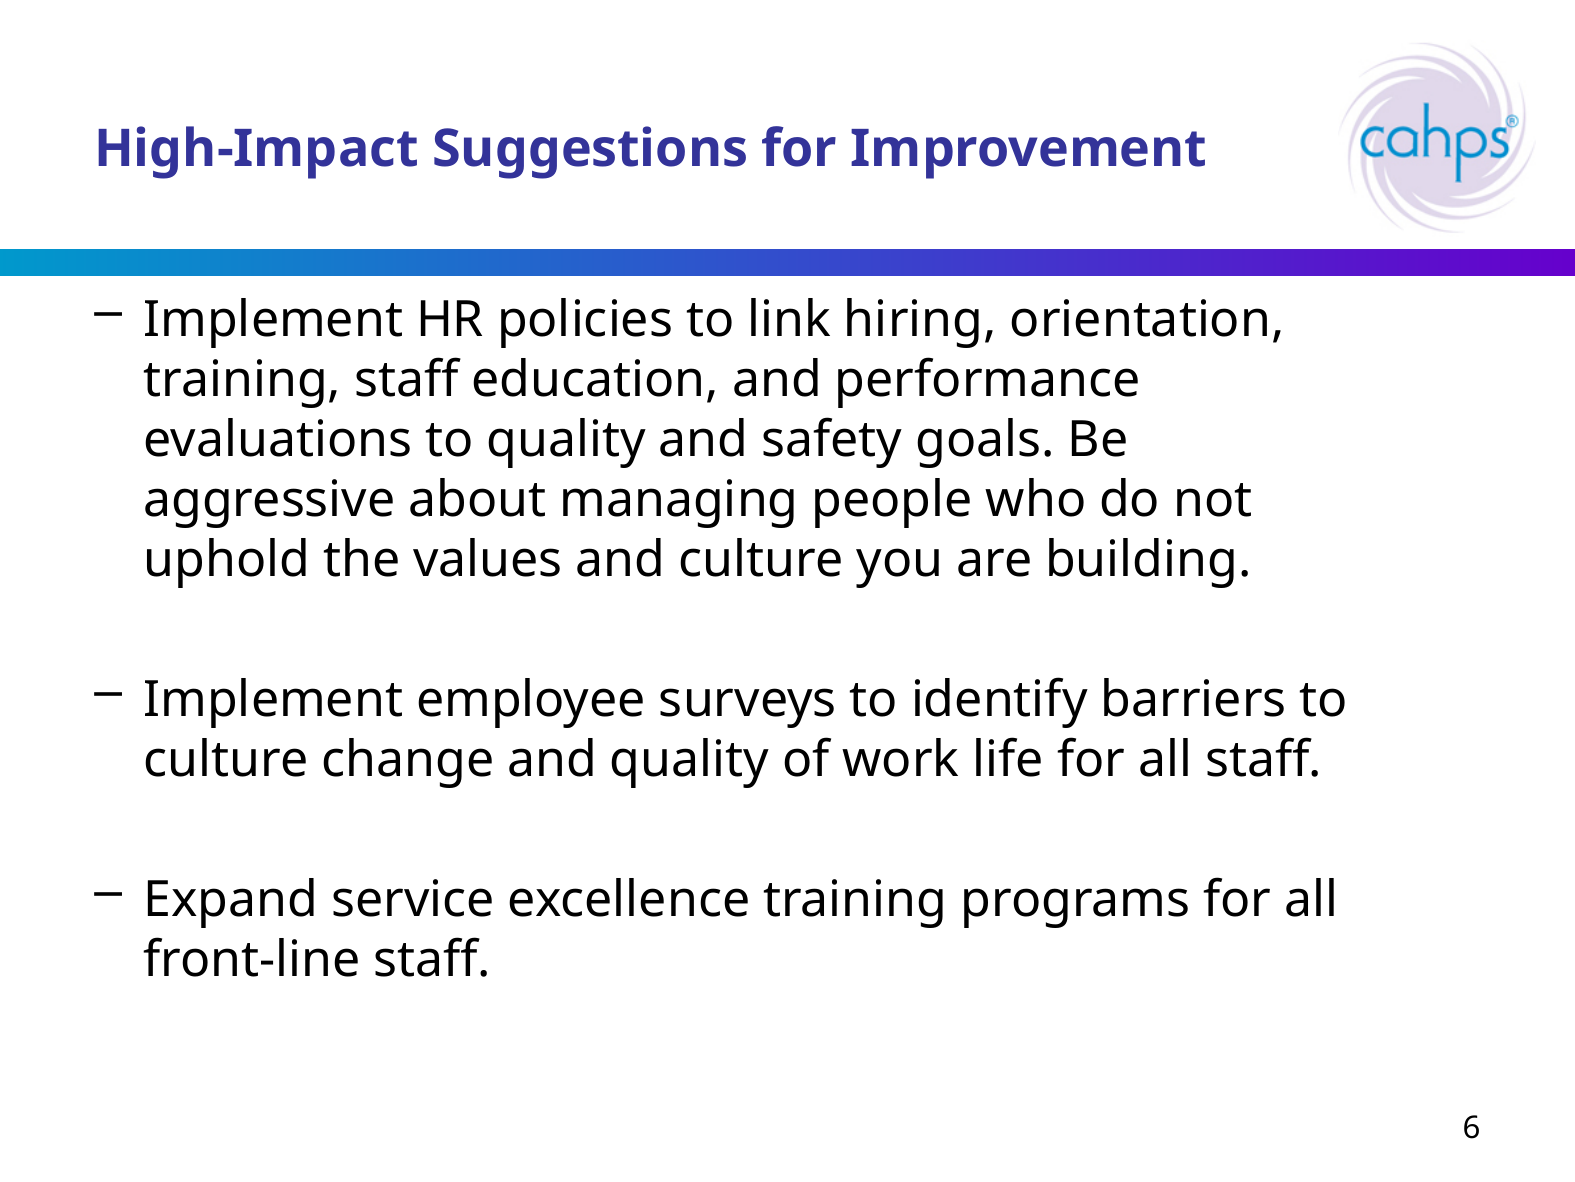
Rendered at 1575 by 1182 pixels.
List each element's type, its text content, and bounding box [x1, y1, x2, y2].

picture [1338, 39, 1536, 237]
title High-Impact Suggestions for Improvement [78, 47, 1339, 245]
list Implement HR policies to link hiring, orientation, training, staff education, and performance evaluations to quality and safety goals. Be aggressive about managing people who do not uphold the values and culture you are building. Implement employee surveys to identify barriers to culture change and quality of work life for all staff. Expand service excellence training programs for all front-line staff. [0, 278, 1365, 1128]
slide_number 6 [1128, 1099, 1497, 1182]
